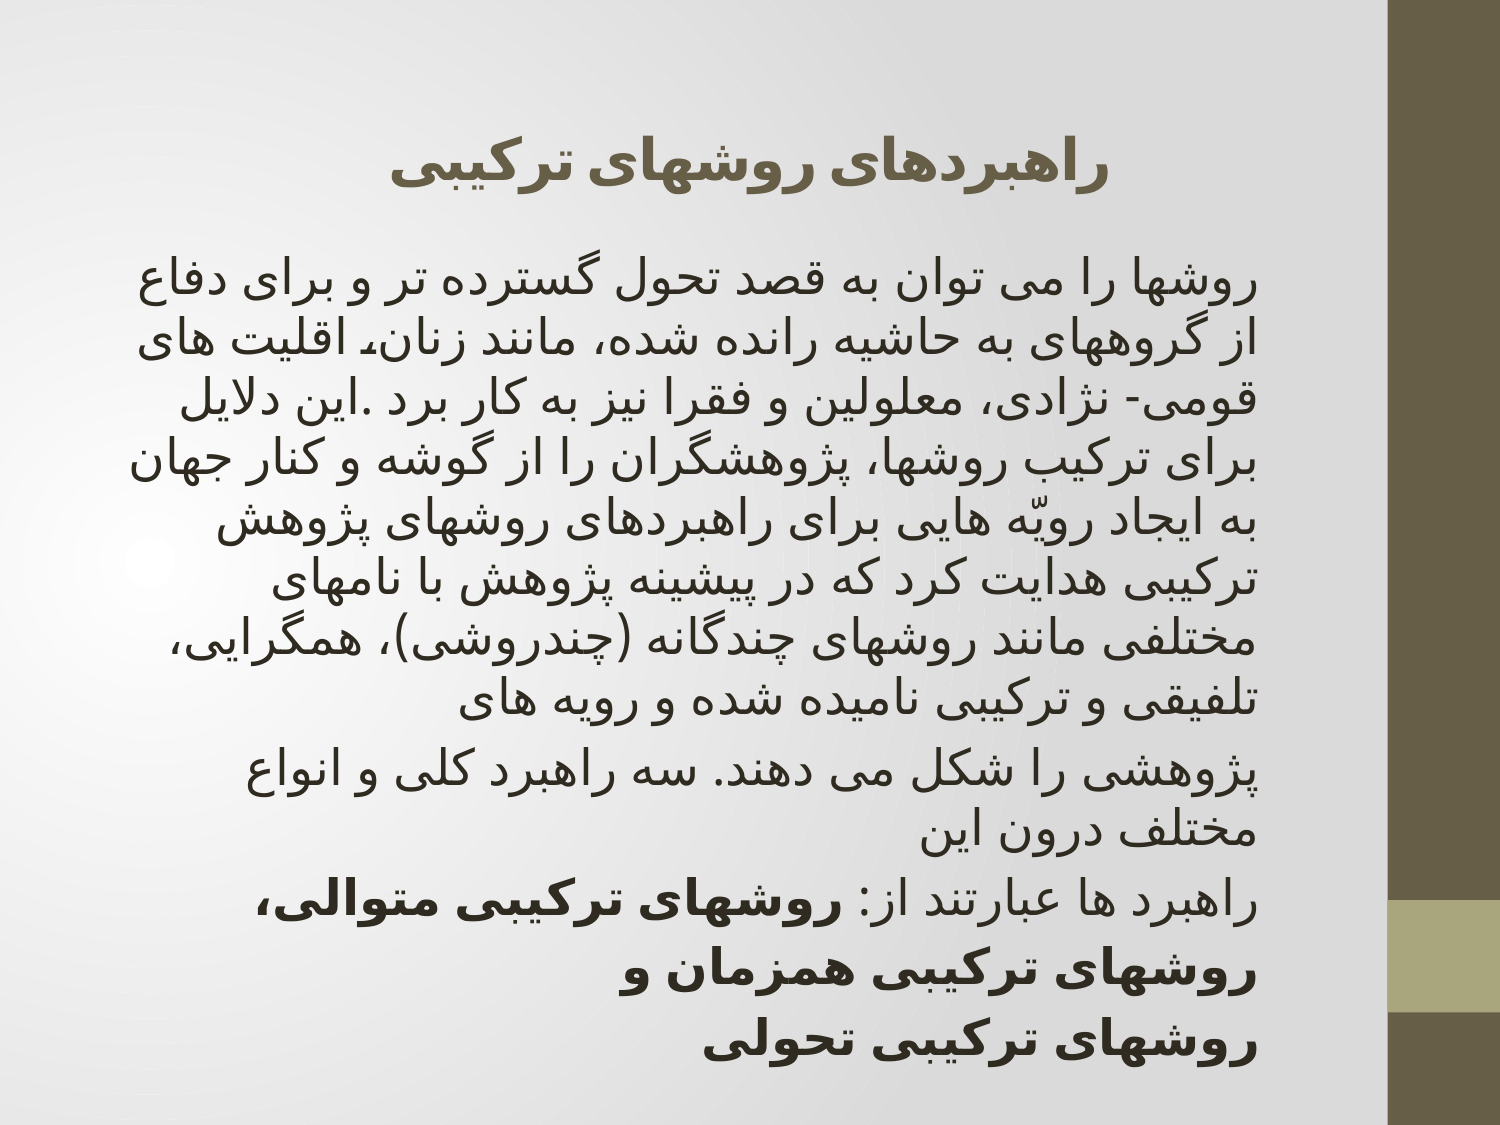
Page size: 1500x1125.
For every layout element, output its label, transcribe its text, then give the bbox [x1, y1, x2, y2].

subtitle روشها را می توان به قصد تحول گسترده تر و برای دفاع از گروههای به حاشیه رانده شده، مانند زنان، اقلیت های قومی- نژادی، معلولین و فقرا نیز به کار برد .این دلایل برای ترکیب روشها، پژوهشگران را از گوشه و کنار جهان به ایجاد رویّه هایی برای راهبردهای روشهای پژوهش ترکیبی هدایت کرد که در پیشینه پژوهش با نامهای مختلفی مانند روشهای چندگانه (چندروشی)، همگرایی، تلفیقی و ترکیبی نامیده شده و رویه های پژوهشی را شکل می دهند. سه راهبرد کلی و انواع مختلف درون این راهبرد ها عبارتند از: روشهای ترکیبی متوالی، روشهای ترکیبی همزمان و روشهای ترکیبی تحولی [87, 237, 1275, 963]
title راهبردهای روشهای ترکیبی [112, 50, 1388, 200]
